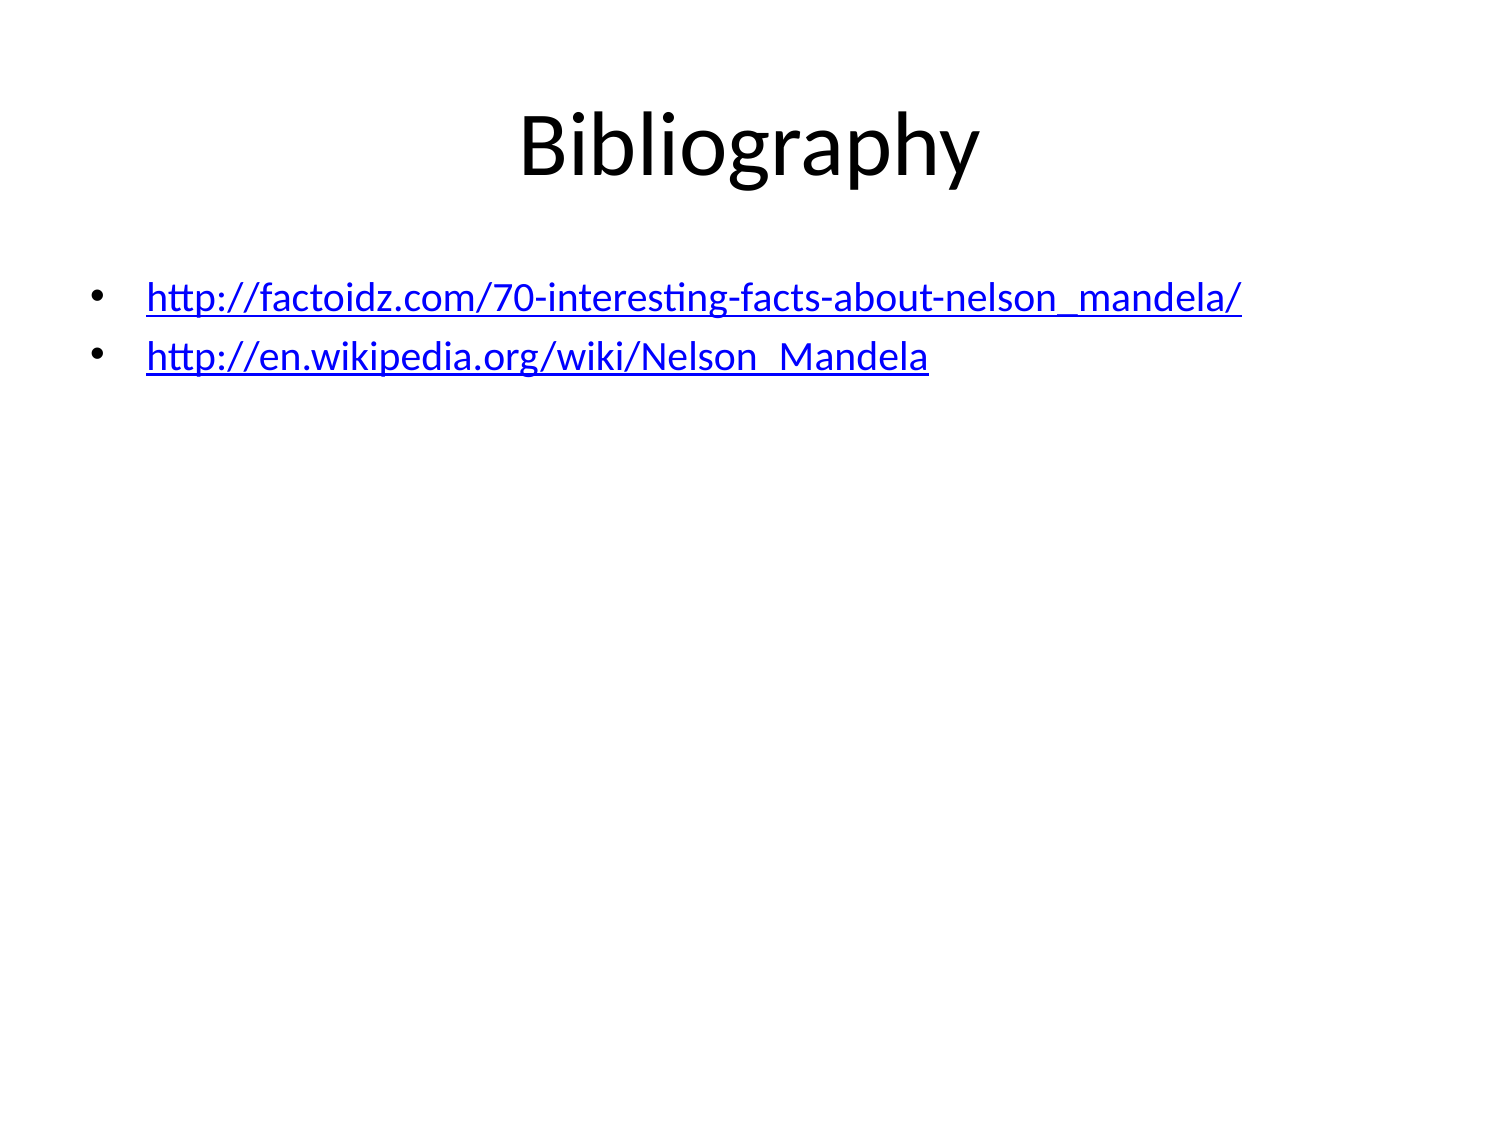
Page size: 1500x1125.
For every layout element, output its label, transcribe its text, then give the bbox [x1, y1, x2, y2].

list http://factoidz.com/70-interesting-facts-about-nelson_mandela/ http://en.wikipedia.org/wiki/Nelson_Mandela [75, 262, 1425, 1005]
title Bibliography [75, 45, 1425, 233]
